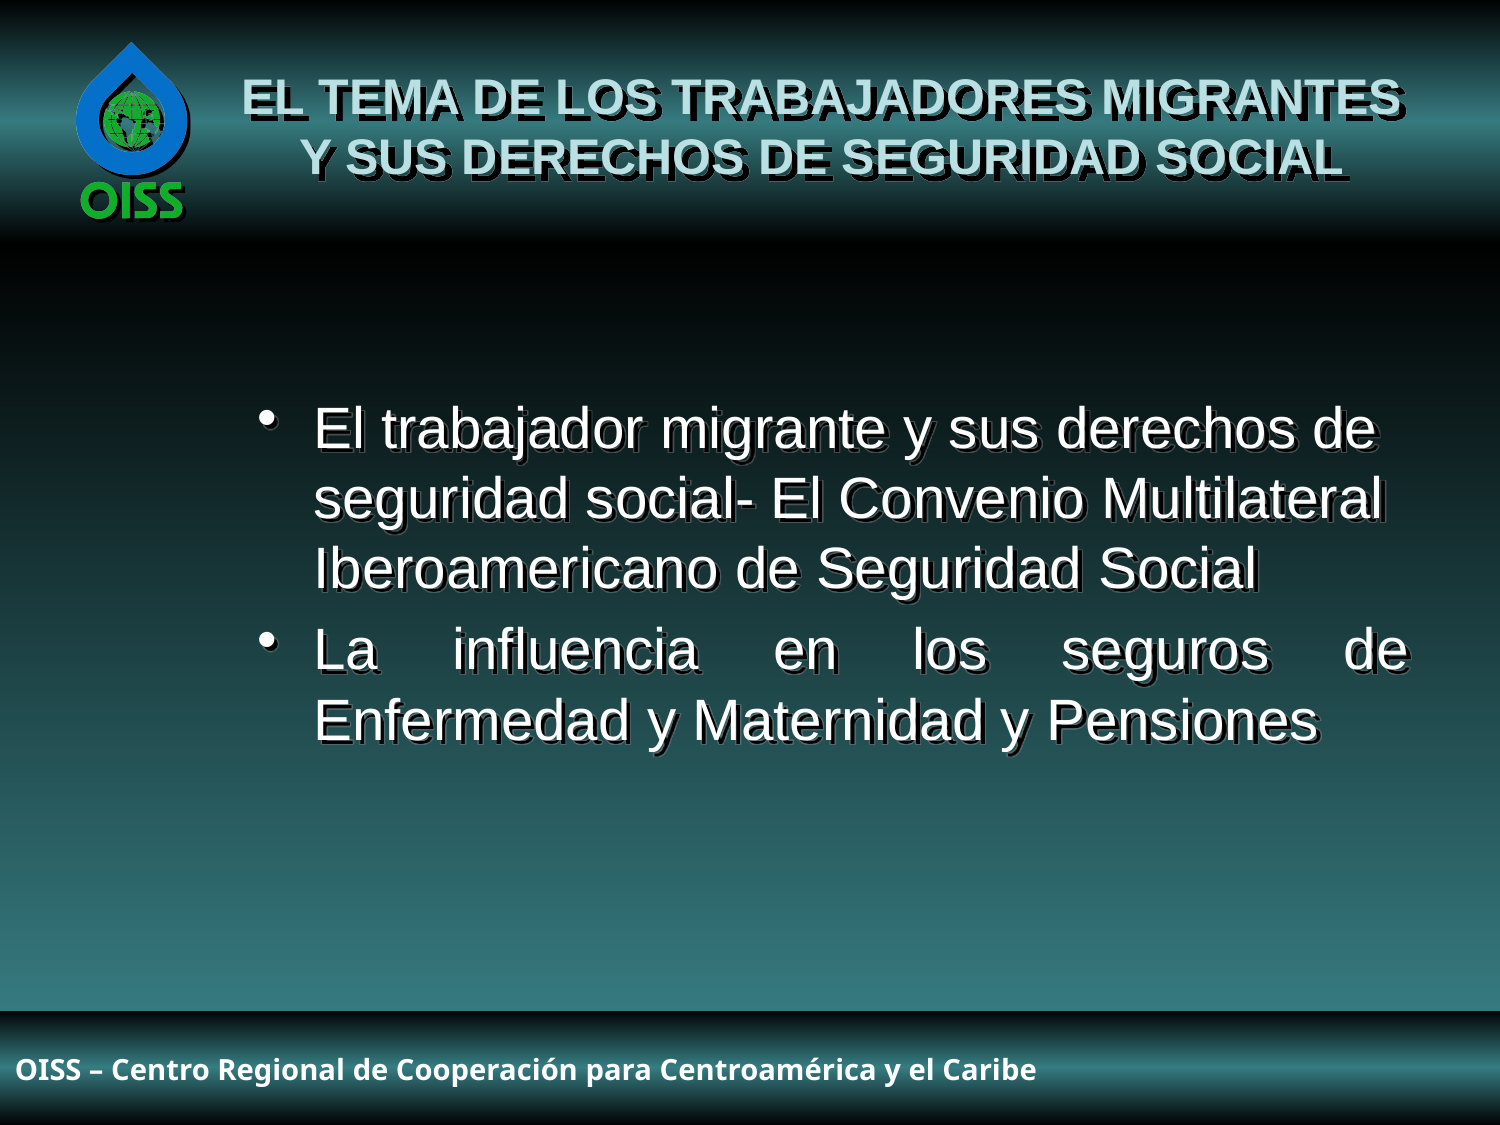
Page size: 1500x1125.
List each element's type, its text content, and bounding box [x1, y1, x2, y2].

title EL TEMA DE LOS TRABAJADORES MIGRANTES Y SUS DERECHOS DE SEGURIDAD SOCIAL [218, 30, 1426, 219]
list El trabajador migrante y sus derechos de seguridad social- El Convenio Multilateral Iberoamericano de Seguridad Social La influencia en los seguros de Enfermedad y Maternidad y Pensiones [241, 243, 1426, 899]
picture [76, 42, 187, 221]
